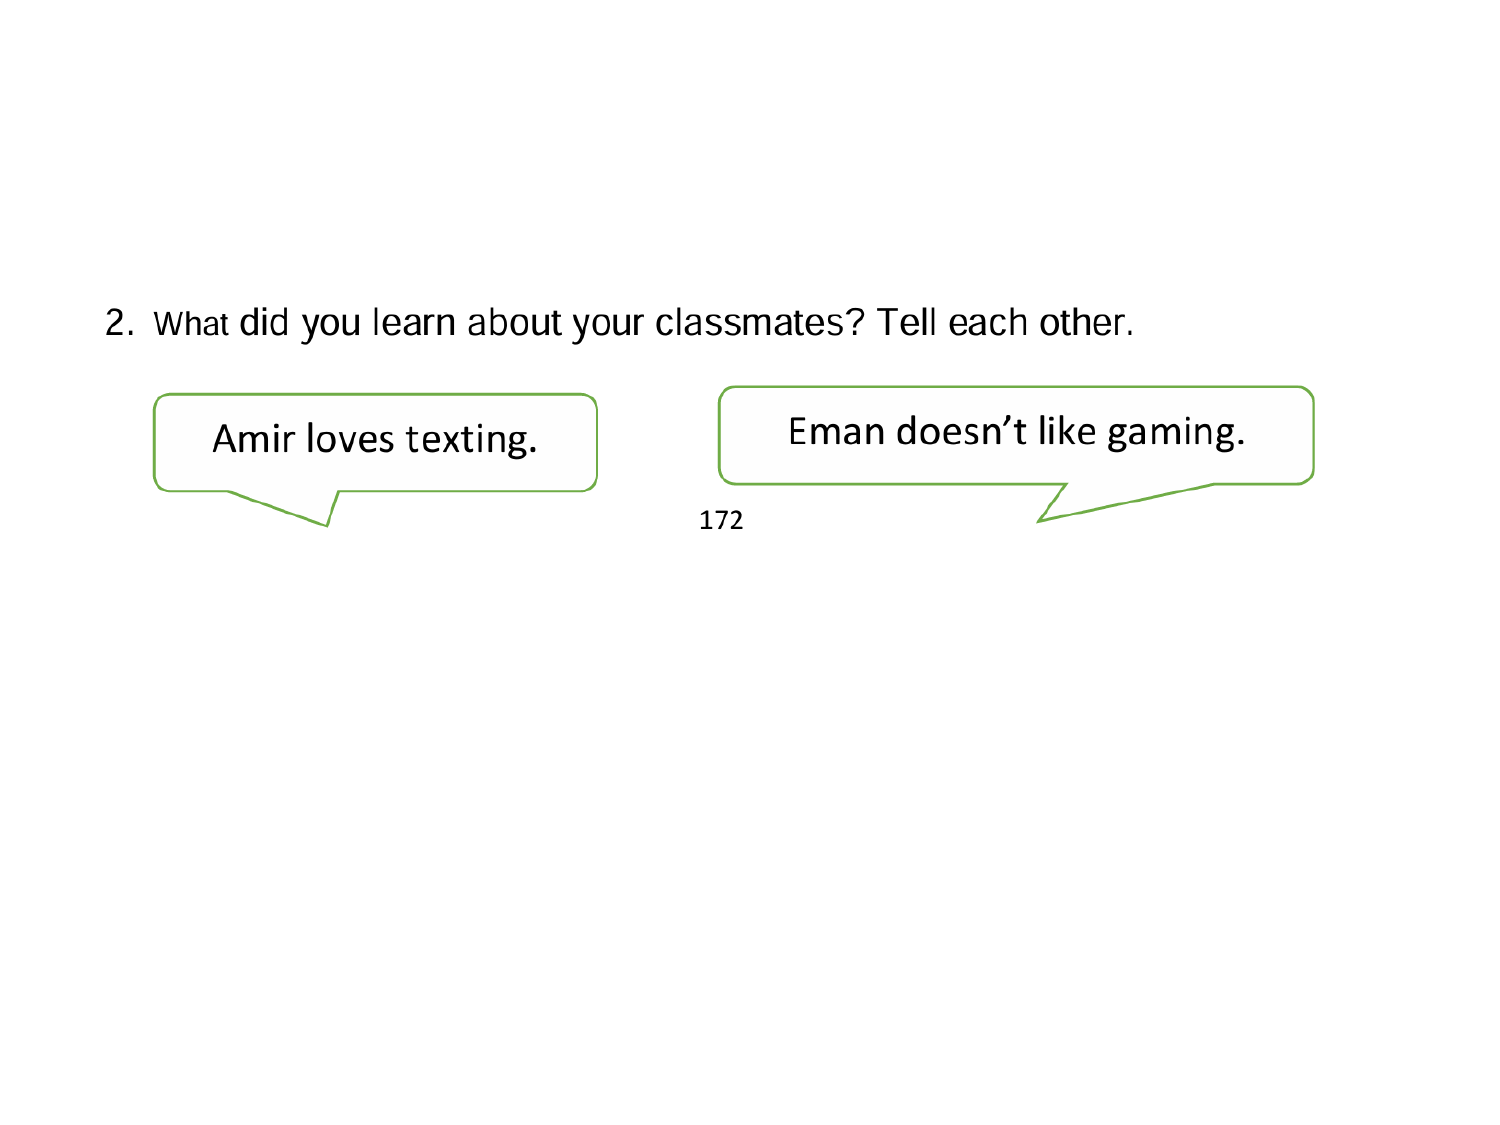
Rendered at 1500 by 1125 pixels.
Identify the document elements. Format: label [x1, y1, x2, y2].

picture [52, 268, 1395, 561]
